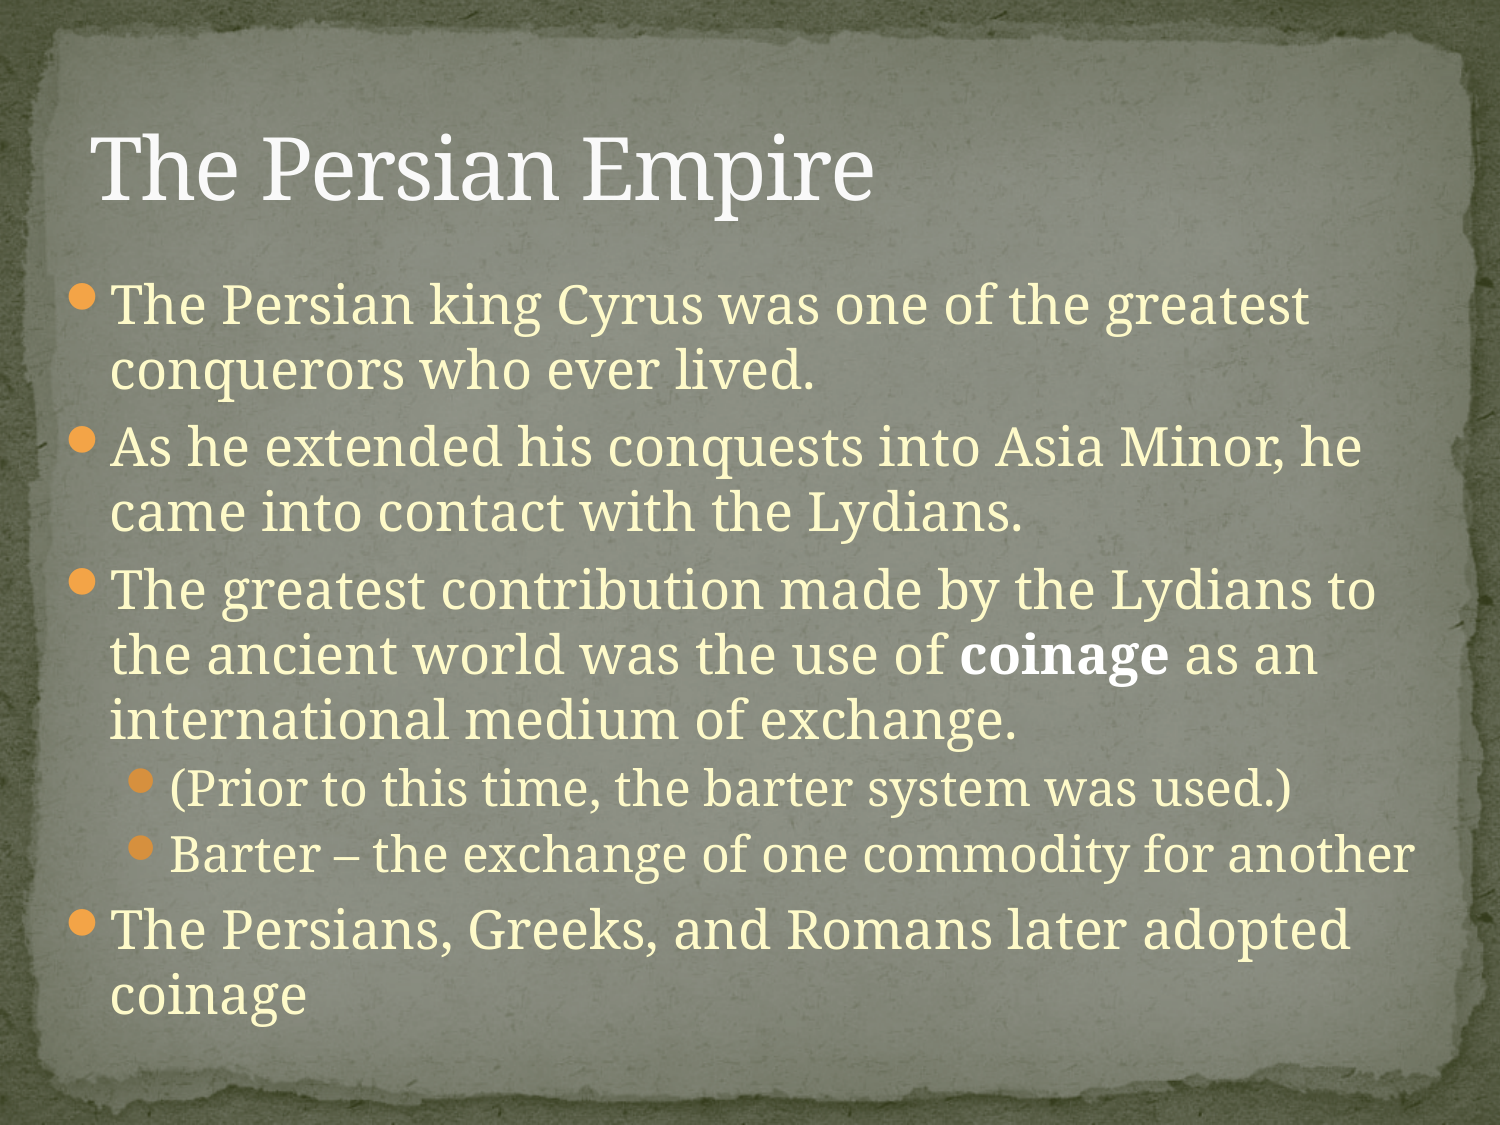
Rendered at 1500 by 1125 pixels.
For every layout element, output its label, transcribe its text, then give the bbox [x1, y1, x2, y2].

list The Persian king Cyrus was one of the greatest conquerors who ever lived. As he extended his conquests into Asia Minor, he came into contact with the Lydians. The greatest contribution made by the Lydians to the ancient world was the use of coinage as an international medium of exchange. (Prior to this time, the barter system was used.) Barter – the exchange of one commodity for another The Persians, Greeks, and Romans later adopted coinage [50, 262, 1438, 1075]
title The Persian Empire [74, 24, 1425, 225]
